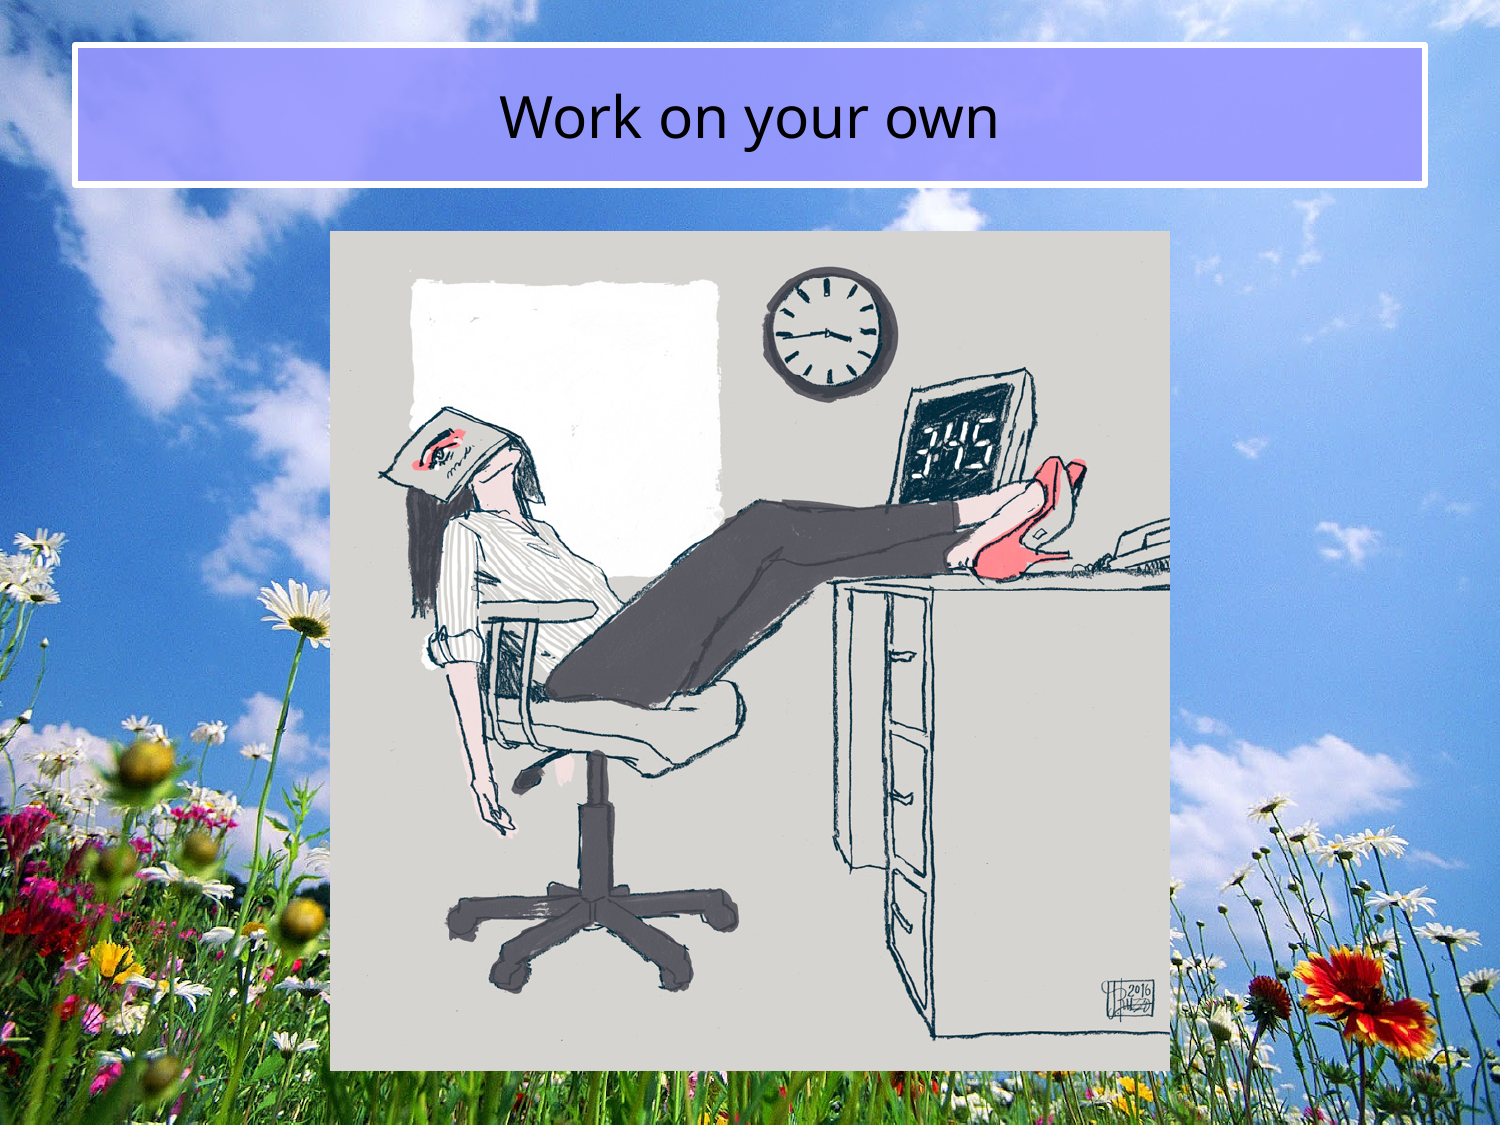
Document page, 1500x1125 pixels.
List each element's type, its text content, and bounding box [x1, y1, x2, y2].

picture [0, 0, 1500, 1125]
title Work on your own [72, 42, 1428, 188]
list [330, 231, 1170, 1071]
